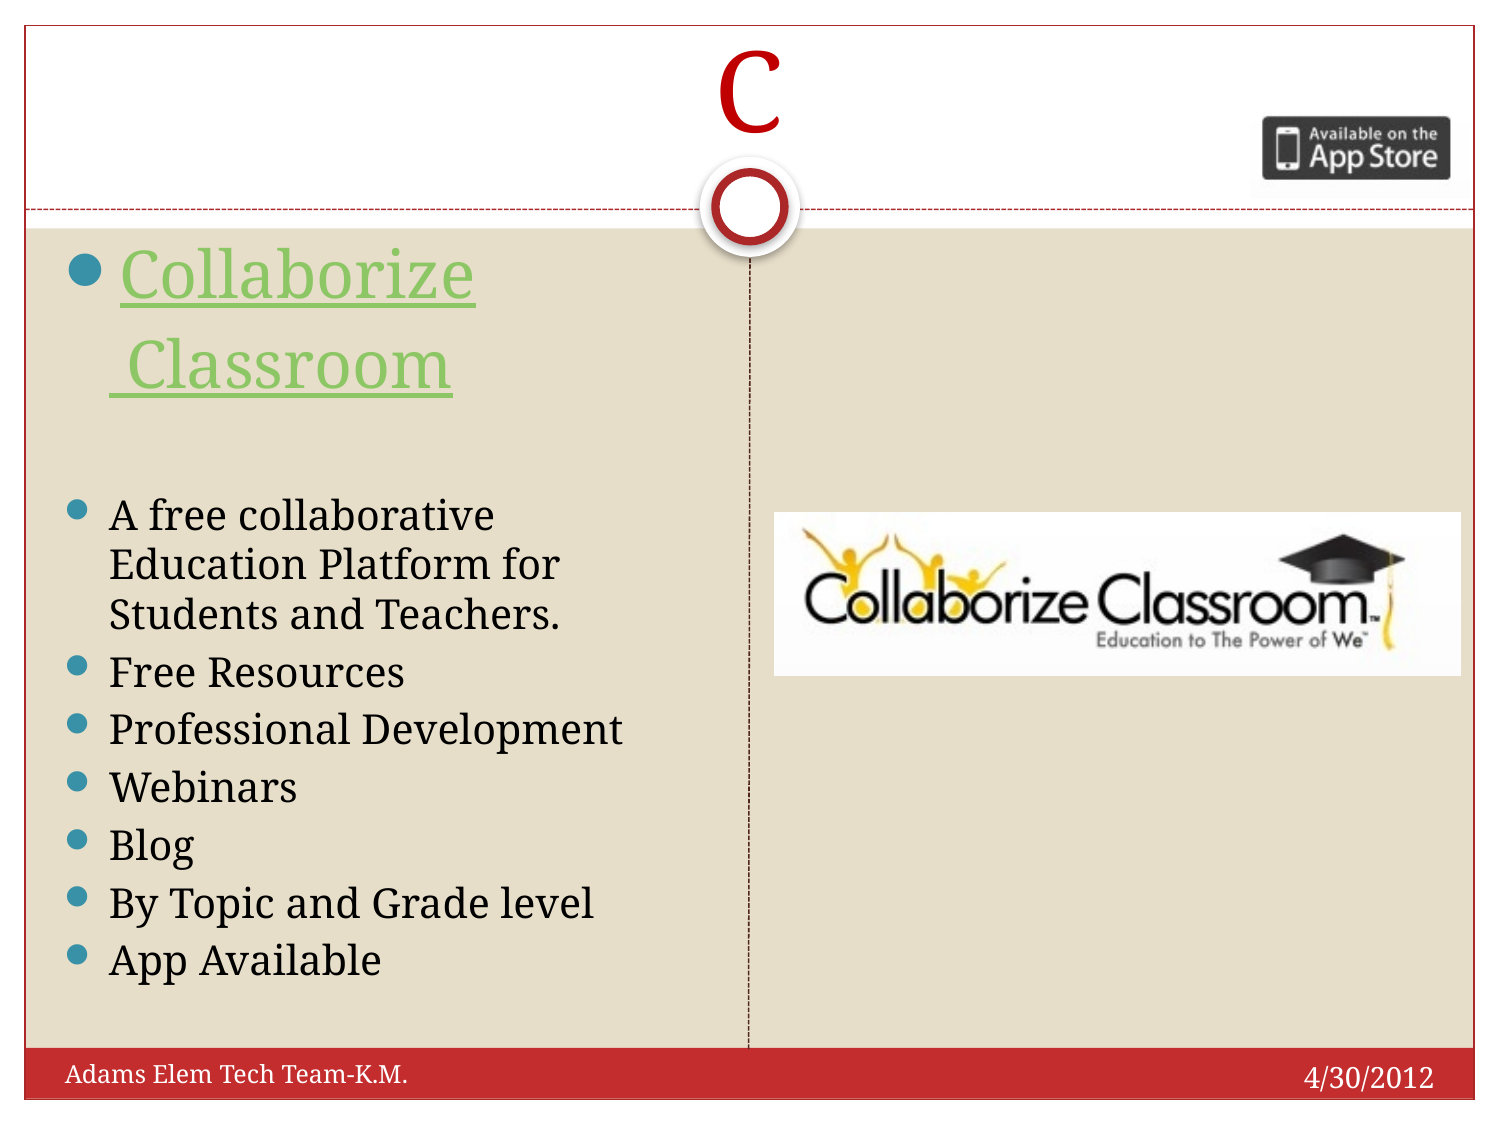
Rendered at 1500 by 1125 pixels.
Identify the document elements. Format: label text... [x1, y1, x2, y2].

title C [49, 37, 1450, 162]
list Collaborize Classroom A free collaborative Education Platform for Students and Teachers. Free Resources Professional Development Webinars Blog By Topic and Grade level App Available [49, 224, 712, 993]
footer Adams Elem Tech Team-K.M. [50, 1051, 638, 1112]
picture [1249, 99, 1471, 199]
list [774, 512, 1462, 676]
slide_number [950, 1051, 1450, 1112]
